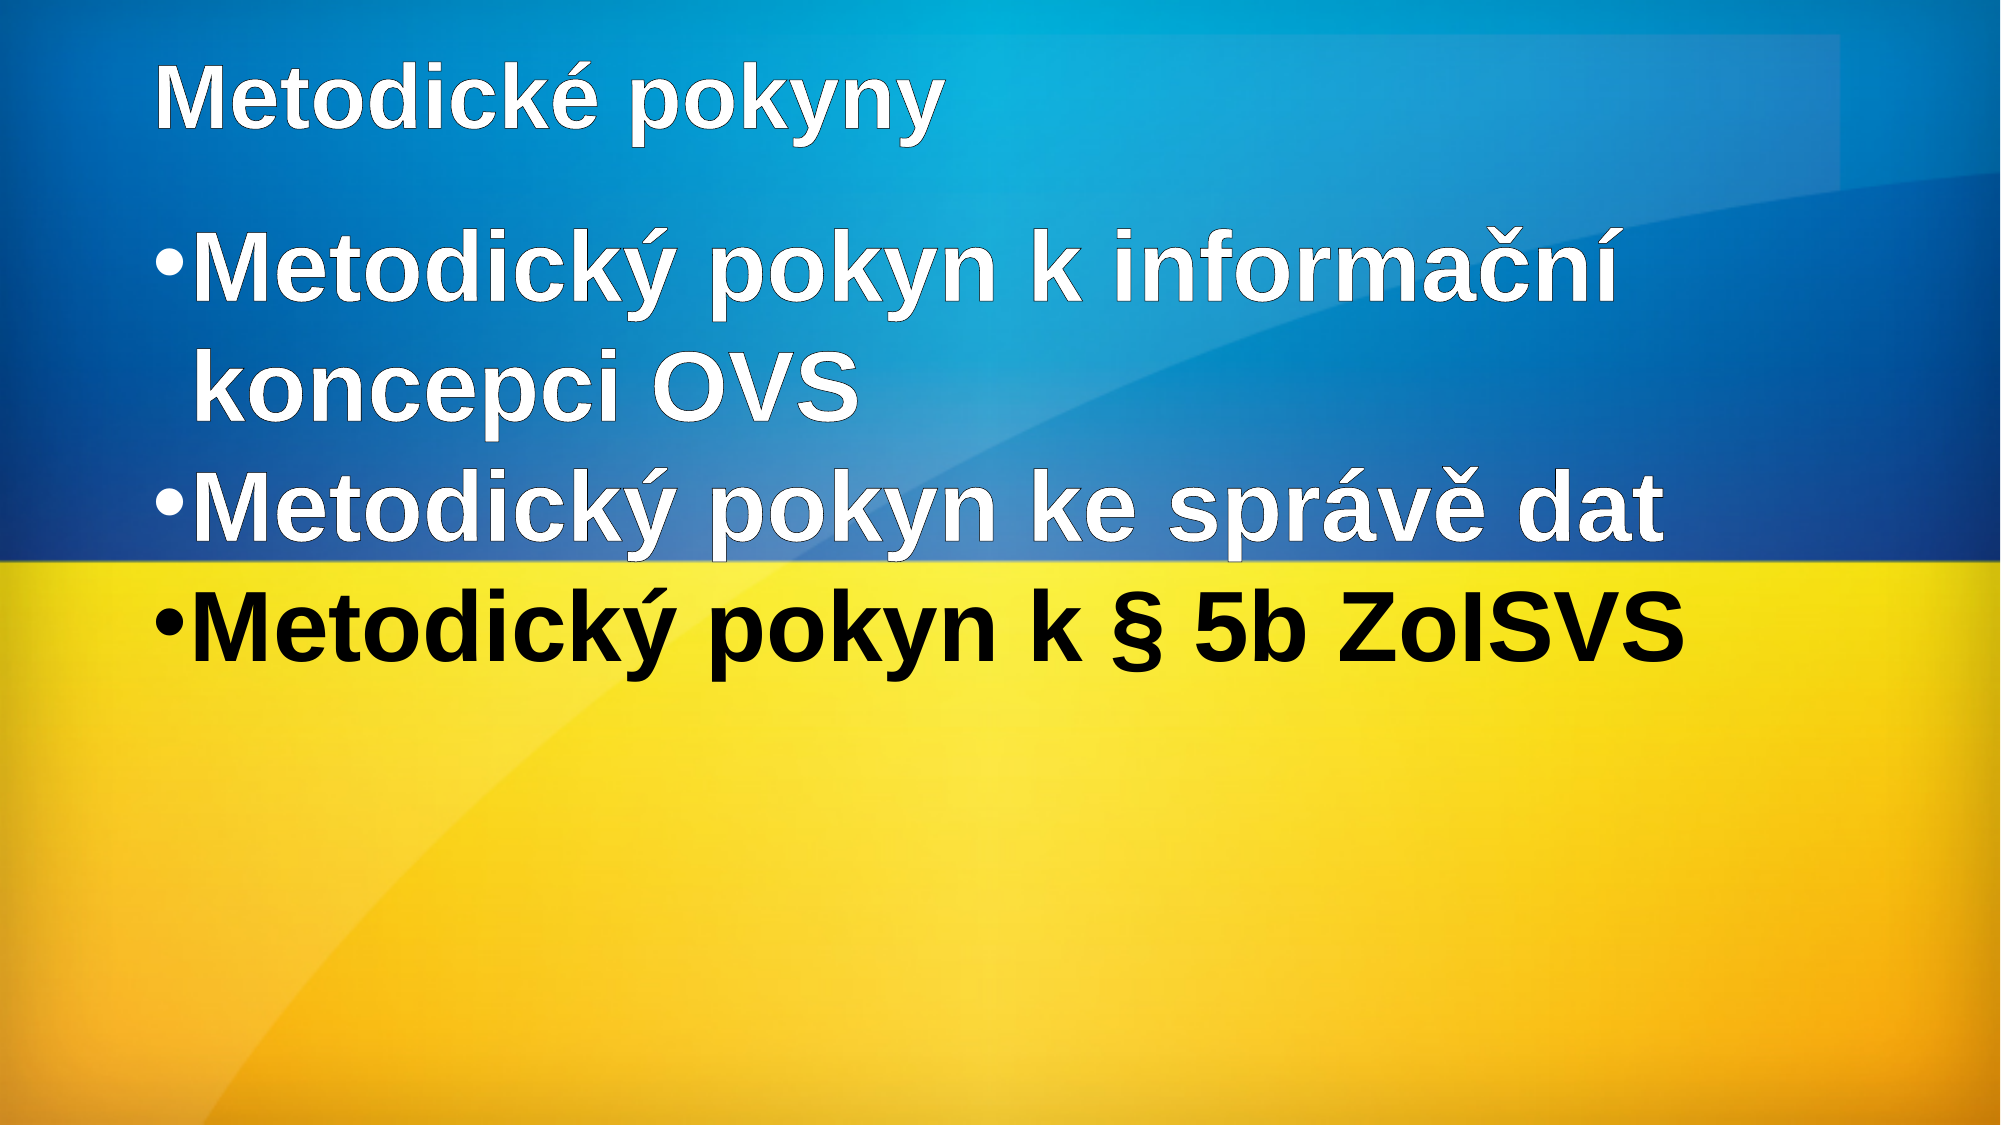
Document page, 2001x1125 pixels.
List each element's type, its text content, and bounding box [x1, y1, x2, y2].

list Metodický pokyn k informační koncepci OVS Metodický pokyn ke správě dat Metodický pokyn k § 5b ZoISVS [137, 193, 1863, 1065]
picture [0, 0, 2001, 1125]
title Metodické pokyny [137, 3, 1863, 193]
